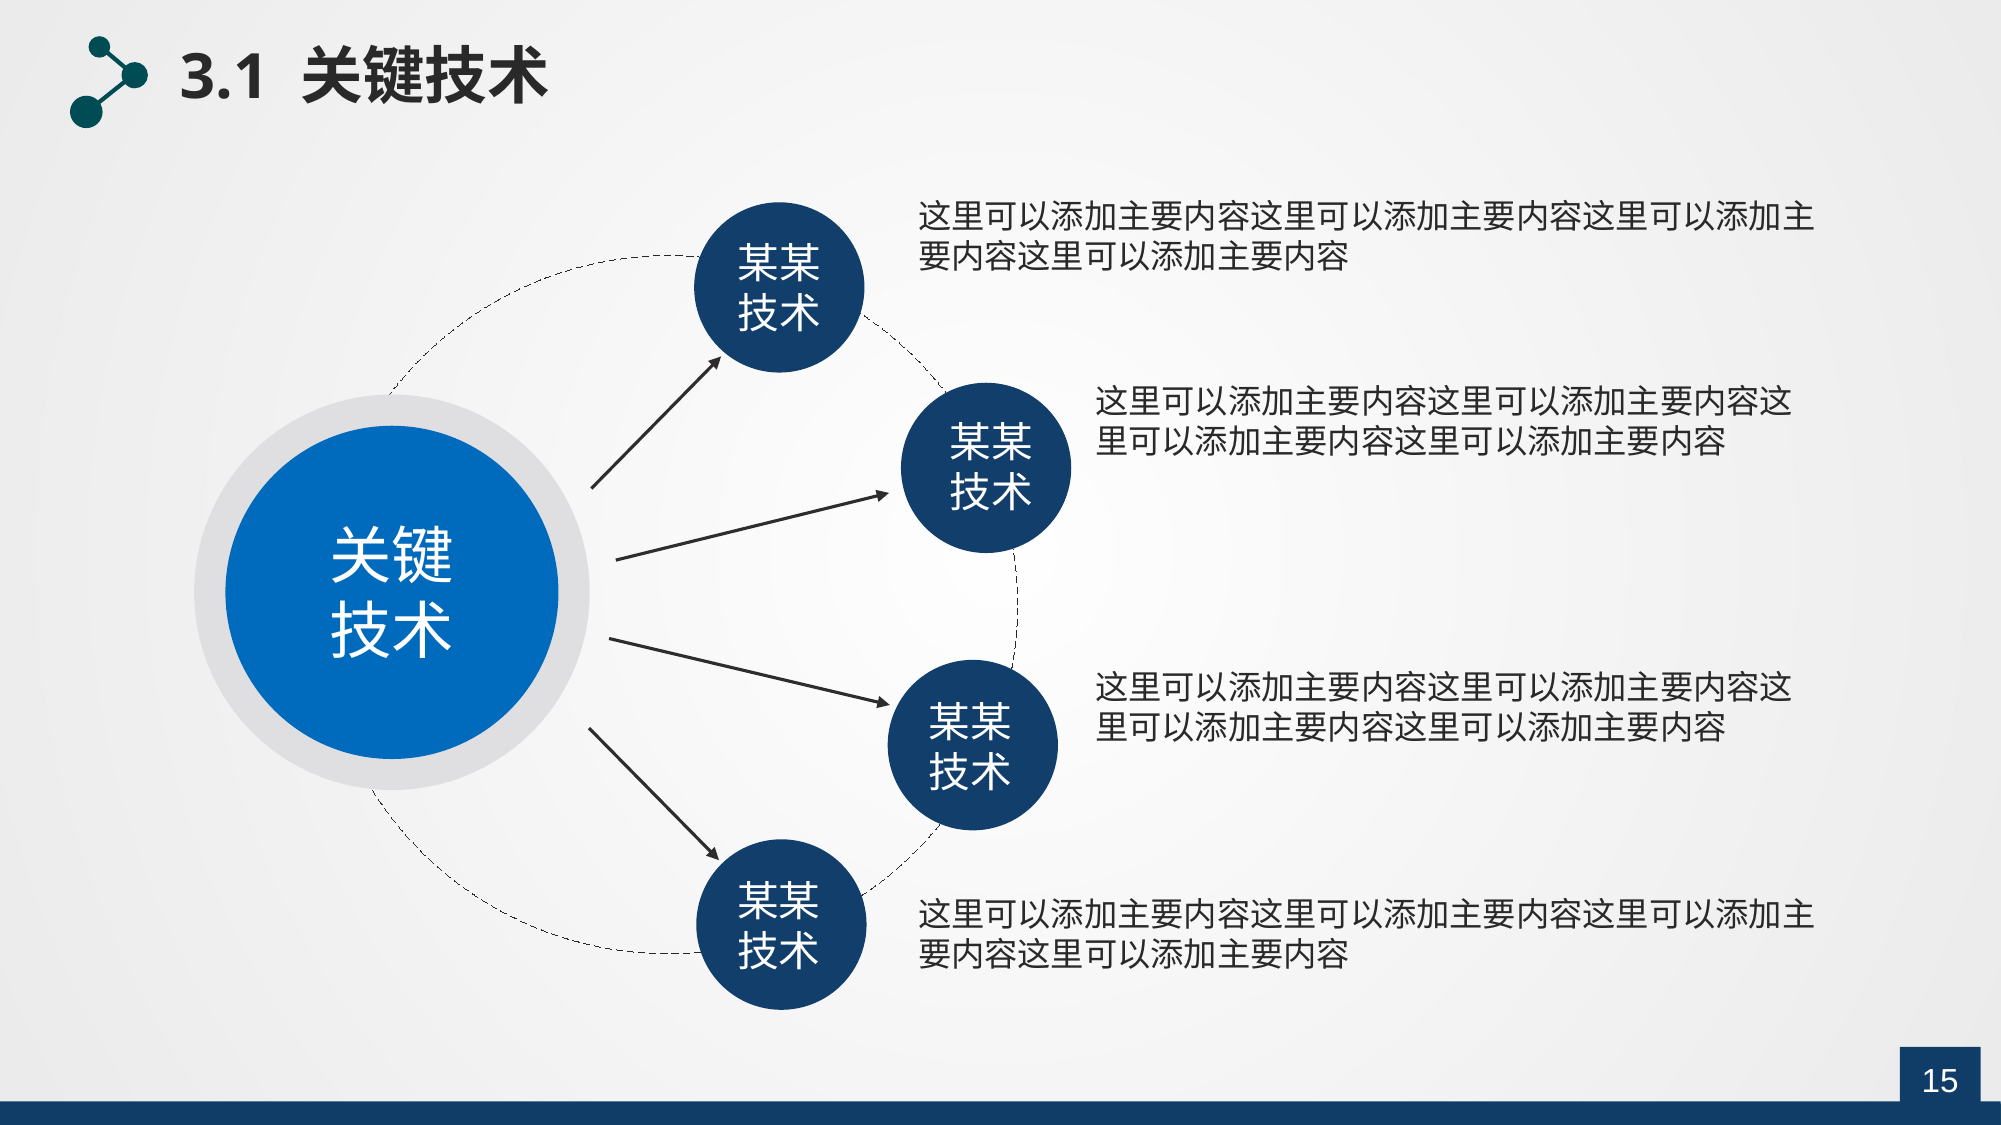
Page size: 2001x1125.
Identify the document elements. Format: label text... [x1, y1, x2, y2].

picture [0, 0, 2001, 1101]
text_box [225, 425, 559, 760]
text_box [615, 489, 890, 561]
text_box 这里可以添加主要内容这里可以添加主要内容这里可以添加主要内容这里可以添加主要内容 [1080, 659, 1824, 754]
text_box 关键技术 [293, 509, 490, 674]
text_box [609, 638, 887, 709]
text_box [194, 394, 590, 791]
text_box 这里可以添加主要内容这里可以添加主要内容这里可以添加主要内容这里可以添加主要内容 [903, 885, 1862, 981]
text_box 3.1 关键技术 [164, 28, 565, 119]
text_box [900, 382, 1072, 554]
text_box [694, 202, 865, 373]
text_box [372, 255, 1018, 954]
text_box 这里可以添加主要内容这里可以添加主要内容这里可以添加主要内容这里可以添加主要内容 [903, 187, 1862, 282]
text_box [696, 839, 867, 1010]
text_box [887, 659, 1059, 831]
text_box 这里可以添加主要内容这里可以添加主要内容这里可以添加主要内容这里可以添加主要内容 [1080, 372, 1824, 468]
text_box [70, 36, 148, 129]
